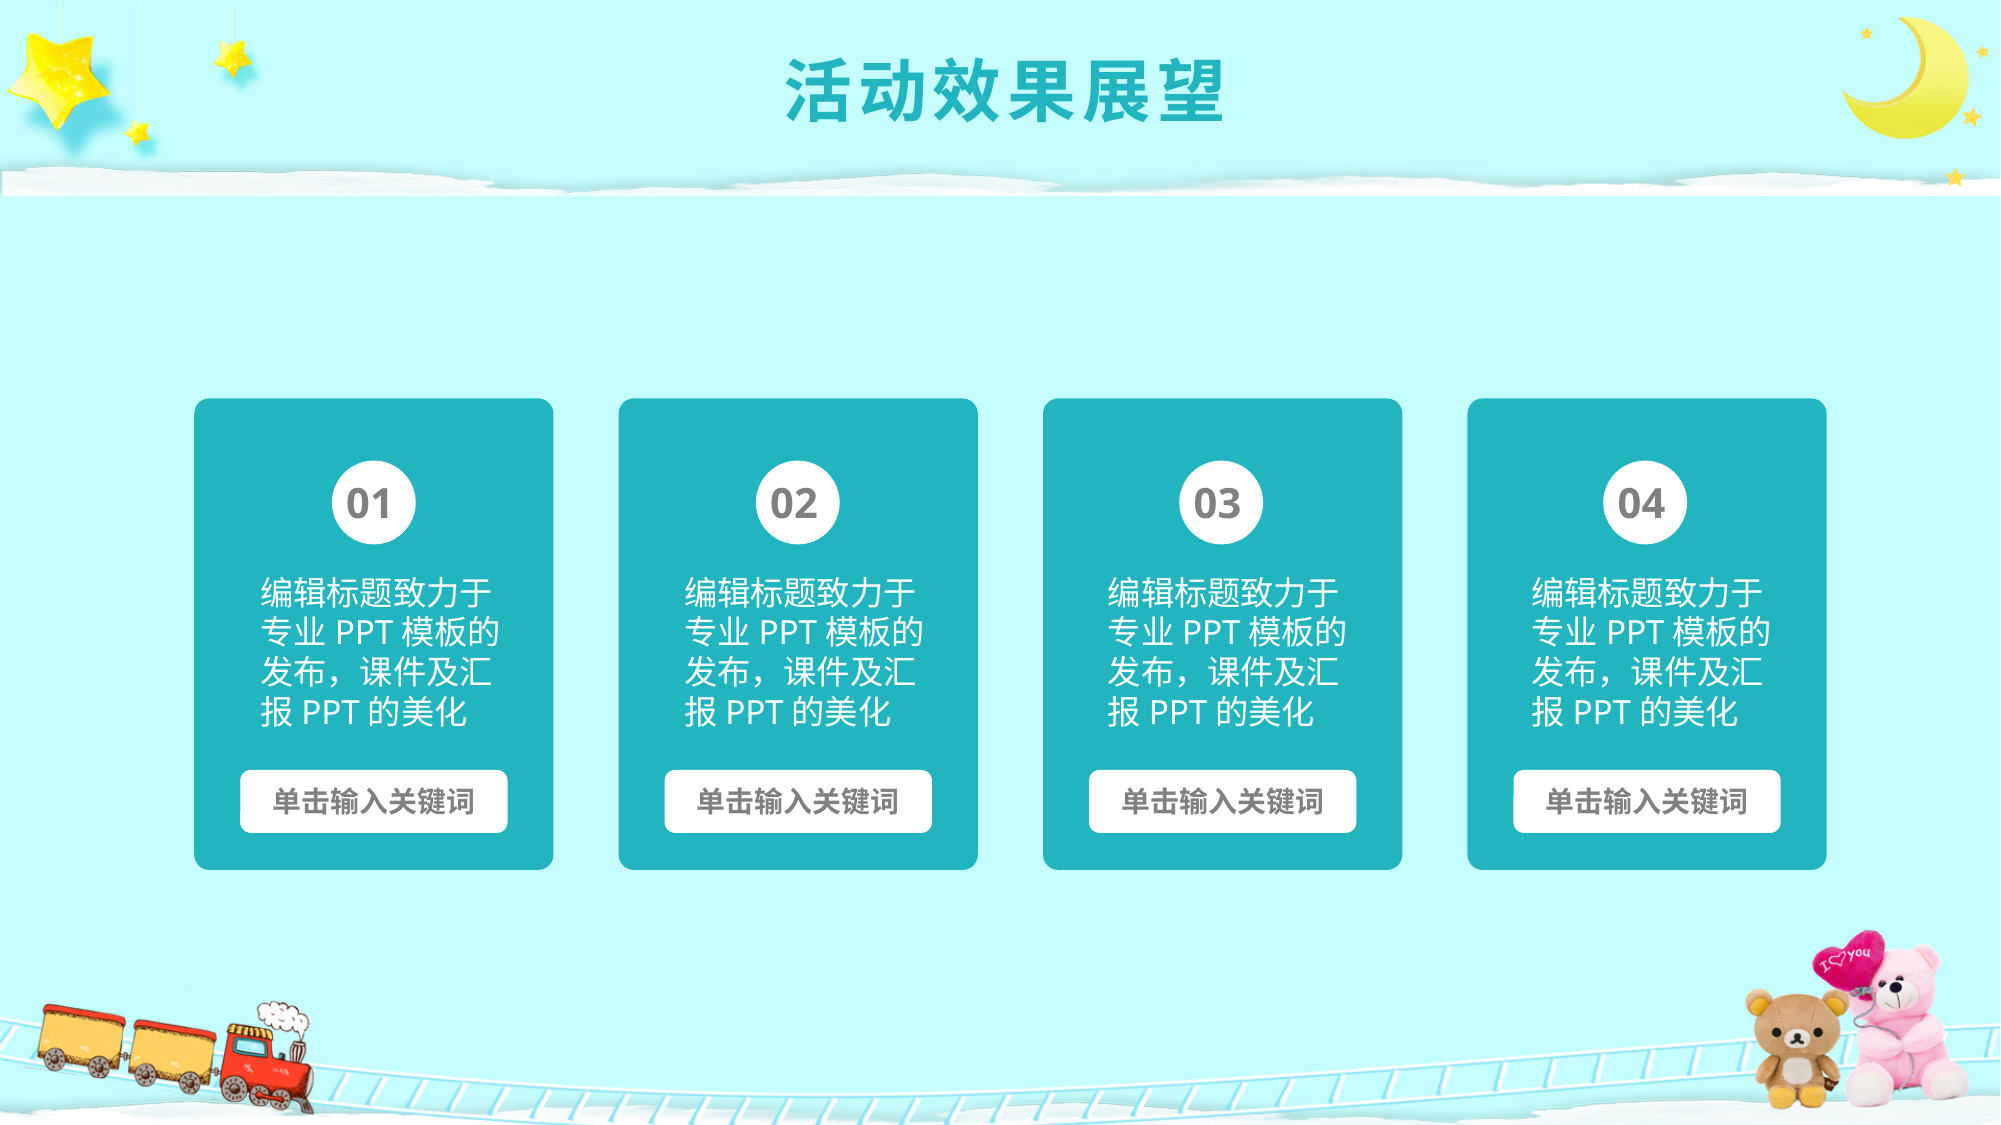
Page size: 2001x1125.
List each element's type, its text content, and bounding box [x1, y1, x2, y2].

text_box 活动效果展望 [759, 47, 1251, 130]
text_box 单击输入关键词 [664, 769, 932, 833]
text_box 单击输入关键词 [240, 769, 508, 833]
text_box [618, 398, 978, 870]
text_box 单击输入关键词 [1513, 769, 1781, 833]
text_box [1043, 398, 1403, 870]
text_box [1087, 460, 1375, 720]
picture [0, 0, 2001, 1125]
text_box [664, 460, 951, 720]
text_box [1467, 398, 1827, 870]
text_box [1511, 460, 1799, 720]
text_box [240, 460, 527, 720]
text_box [194, 398, 554, 870]
text_box 单击输入关键词 [1089, 769, 1357, 833]
